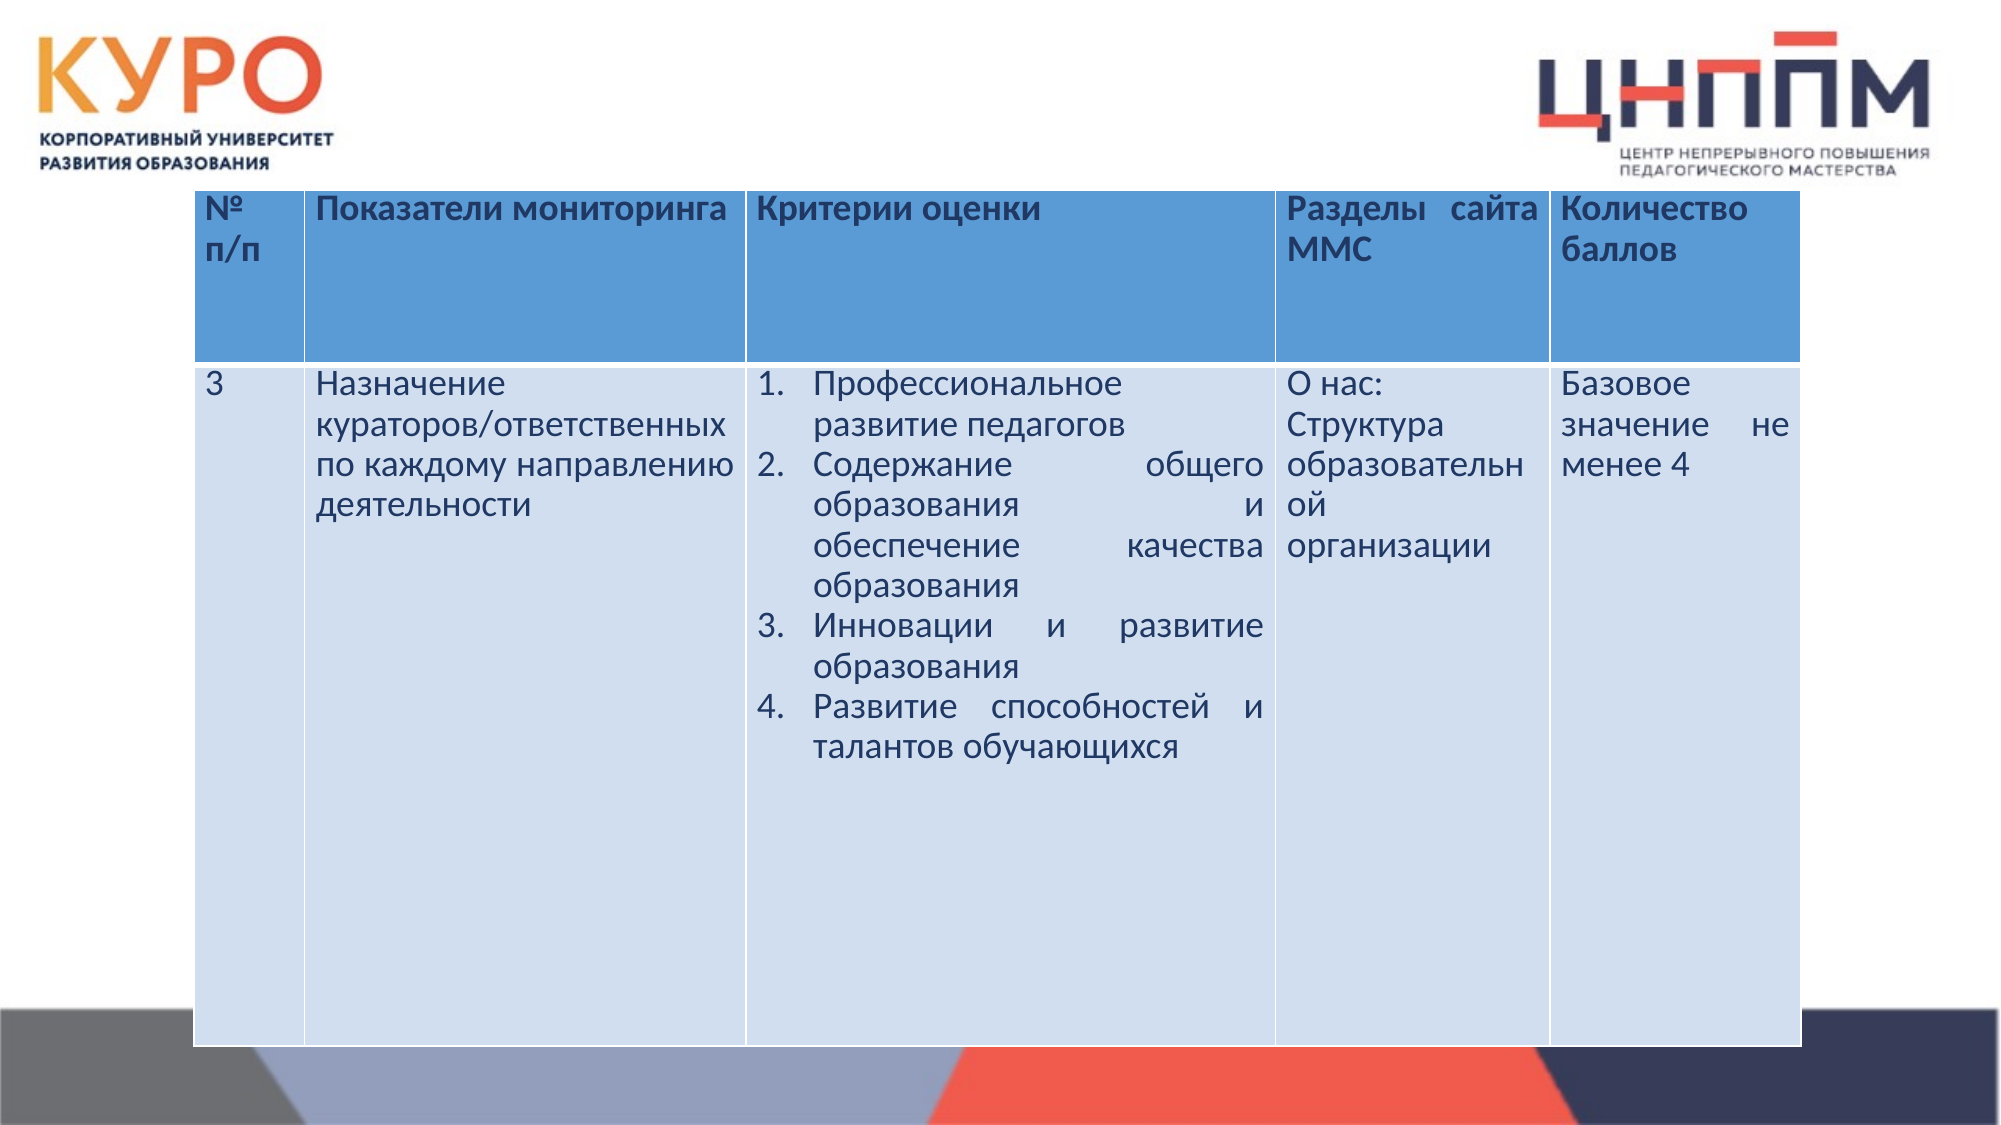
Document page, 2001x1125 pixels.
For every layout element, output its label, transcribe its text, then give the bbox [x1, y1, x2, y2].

table_cell Базовое значение не менее 4 [1551, 368, 1800, 1045]
table_header Количество баллов [1551, 191, 1800, 362]
table_cell Профессиональное развитие педагогов Содержание общего образования и обеспечение качества образования Инновации и развитие образования Развитие способностей и талантов обучающихся [747, 368, 1275, 1045]
table_cell 3 [195, 368, 304, 1045]
table_header Разделы сайта ММС [1276, 191, 1549, 362]
table_cell О нас: Структура образовательной организации [1276, 368, 1549, 1045]
table_header Показатели мониторинга [305, 191, 745, 362]
table_cell Назначение кураторов/ответственных по каждому направлению деятельности [305, 368, 745, 1045]
table_header Критерии оценки [747, 191, 1275, 362]
picture [0, 0, 2001, 1125]
table_header № п/п [195, 191, 304, 362]
